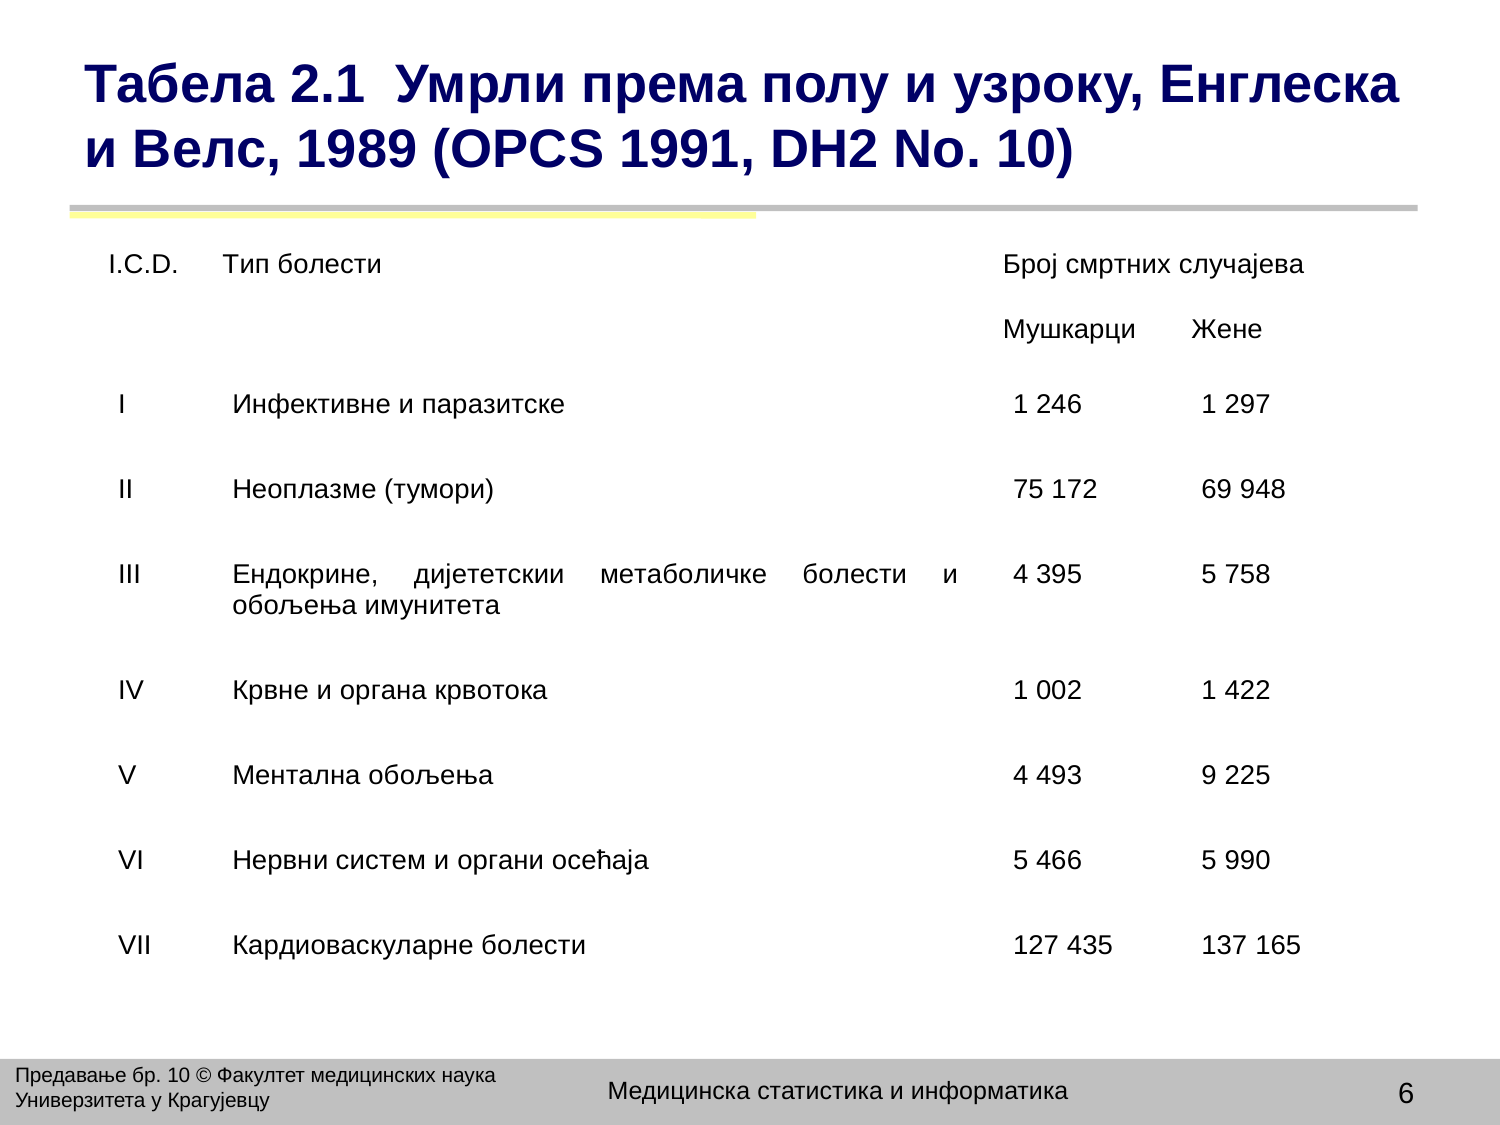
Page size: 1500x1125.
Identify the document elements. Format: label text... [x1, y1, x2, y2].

slide_number 6 [1175, 1066, 1430, 1125]
title Табела 2.1 Умрли према полу и узроку, Енглеска и Велс, 1989 (OPCS 1991, DH2 No. 10) [69, 19, 1426, 208]
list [78, 230, 1391, 1036]
footer Медицинска статистика и информатика [512, 1066, 1165, 1125]
slide_number Предавање бр. 10 © Факултет медицинских наука Универзитета у Крагујевцу [0, 1053, 626, 1108]
